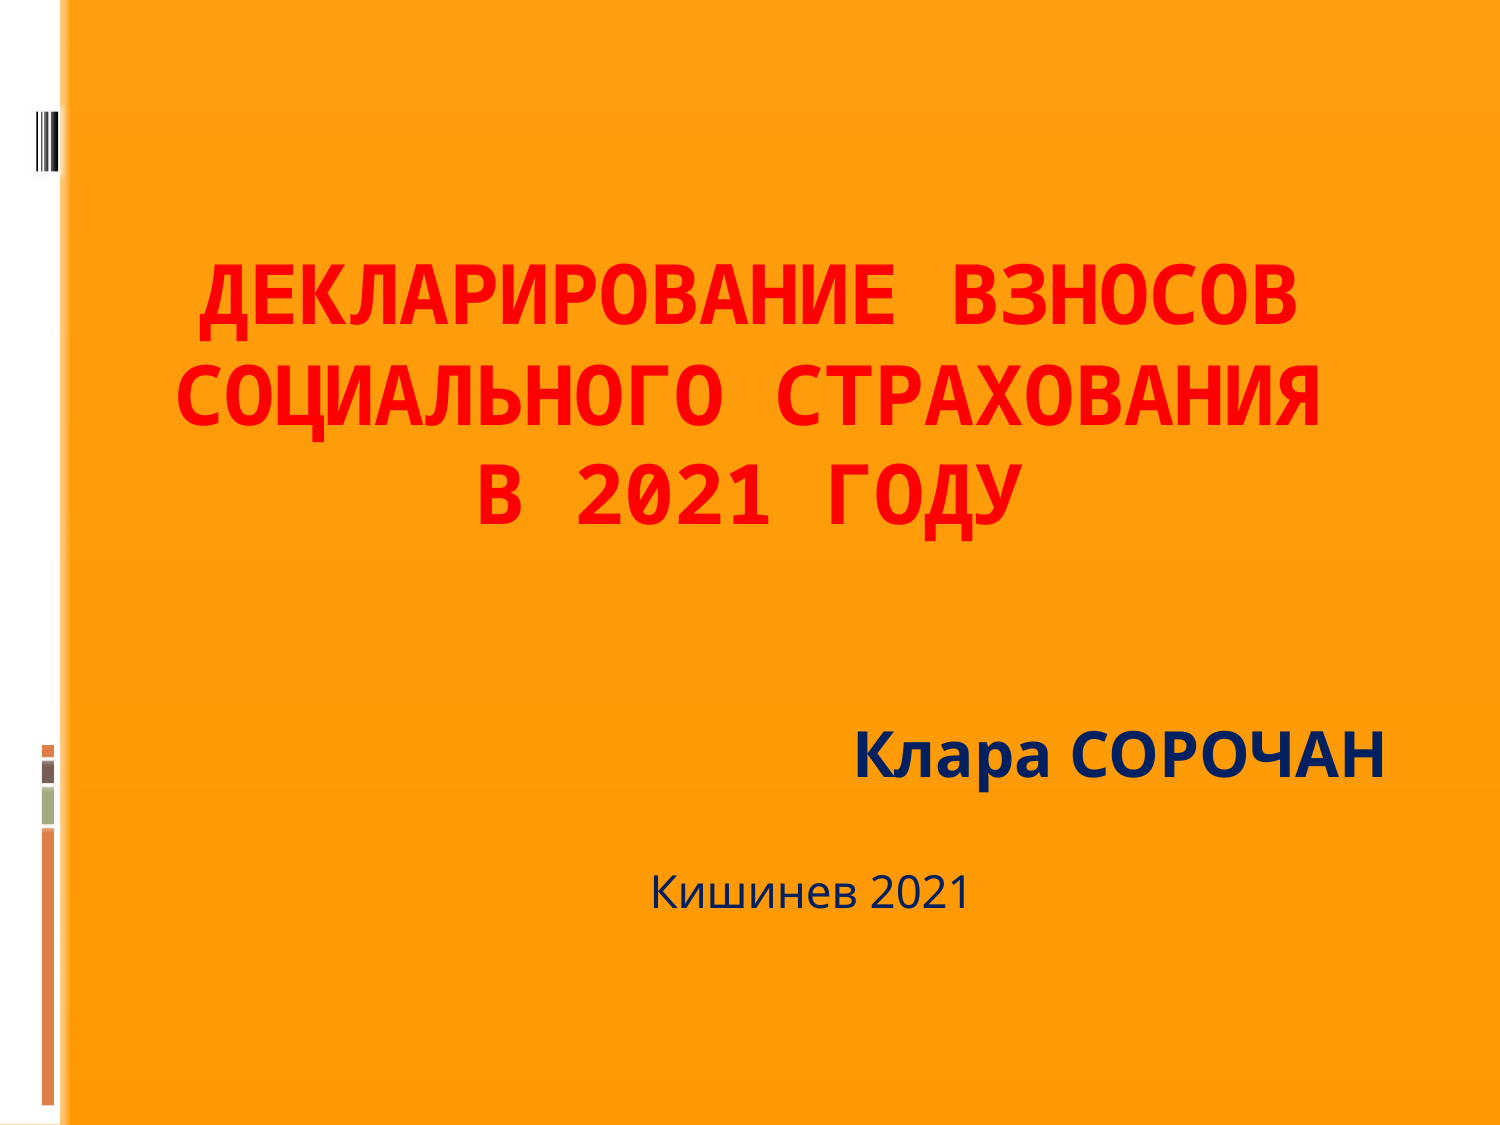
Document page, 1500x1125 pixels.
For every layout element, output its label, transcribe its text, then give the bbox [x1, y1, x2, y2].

title Декларирование взносов социального страхования в 2021 году [112, 234, 1388, 591]
subtitle Клара СОРОЧАН Кишинев 2021 [225, 637, 1465, 925]
